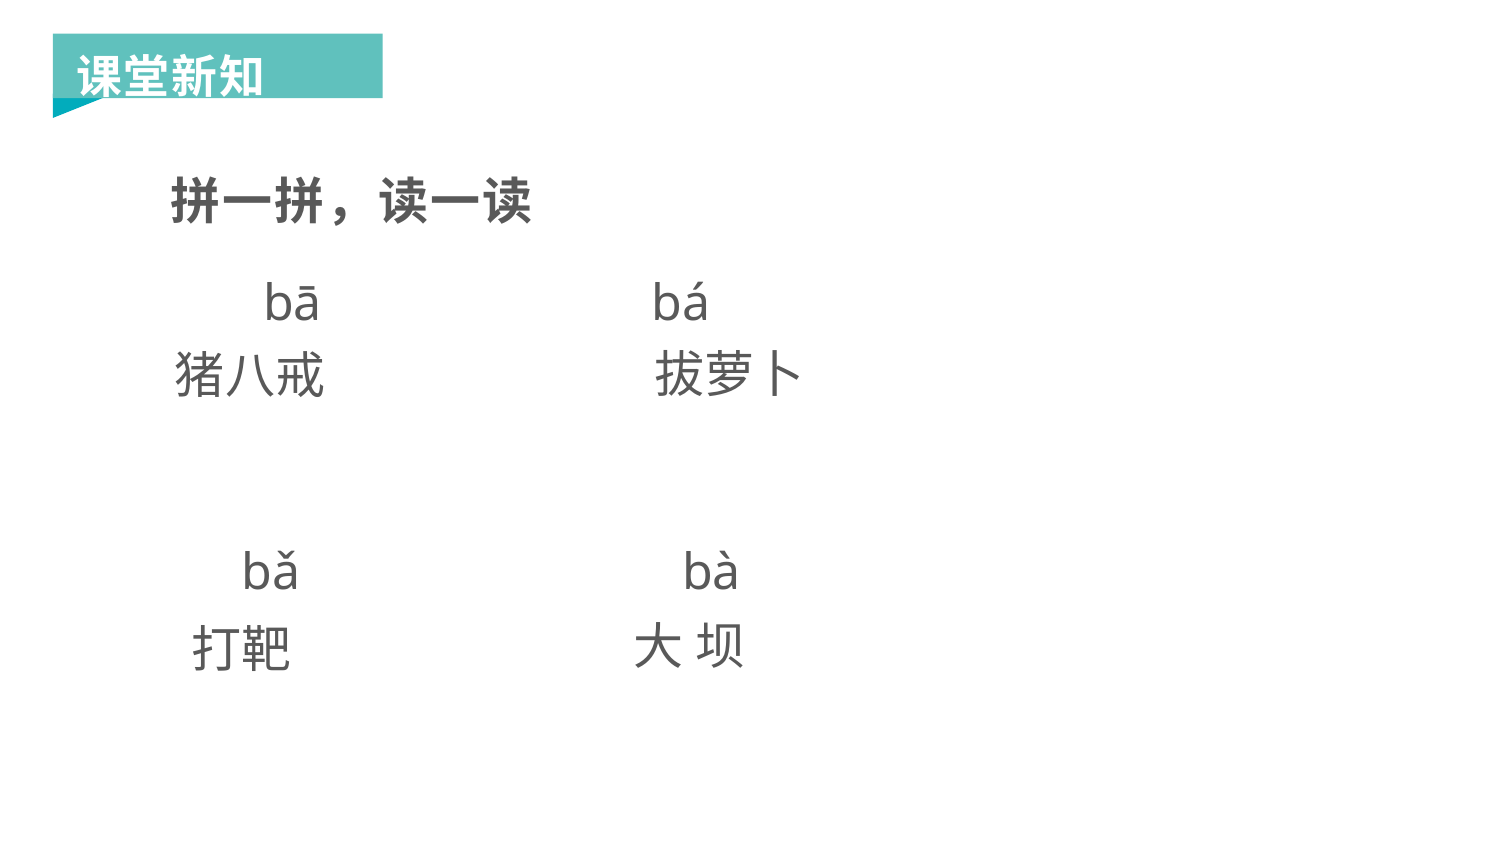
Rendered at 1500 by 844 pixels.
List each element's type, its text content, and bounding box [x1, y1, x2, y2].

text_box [619, 532, 821, 683]
text_box 拼一拼，读一读 [155, 169, 570, 217]
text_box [635, 263, 821, 412]
list 课堂新知 [61, 46, 383, 94]
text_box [175, 532, 317, 686]
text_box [159, 263, 342, 413]
